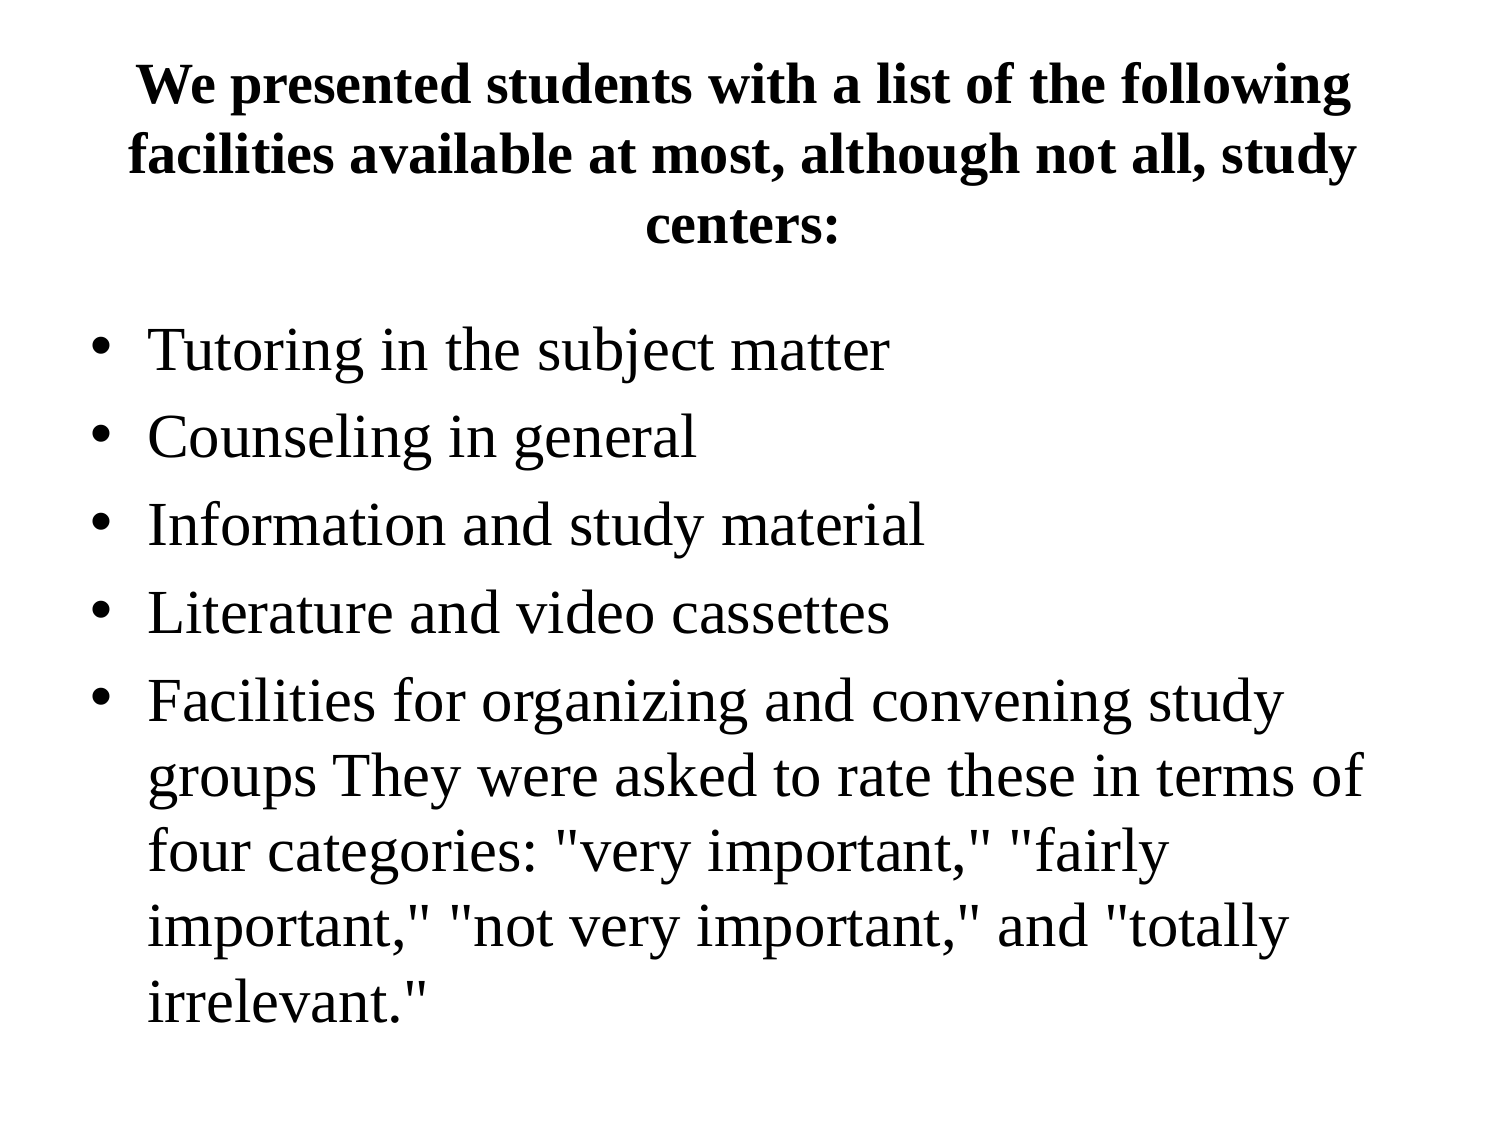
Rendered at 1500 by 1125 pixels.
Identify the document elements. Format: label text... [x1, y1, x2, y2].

title We presented students with a list of the following facilities available at most, although not all, study centers: [37, 87, 1450, 213]
list Tutoring in the subject matter Counseling in general Information and study material Literature and video cassettes Facilities for organizing and convening study groups They were asked to rate these in terms of four categories: "very important," "fairly important," "not very important," and "totally irrelevant." [75, 299, 1425, 1045]
